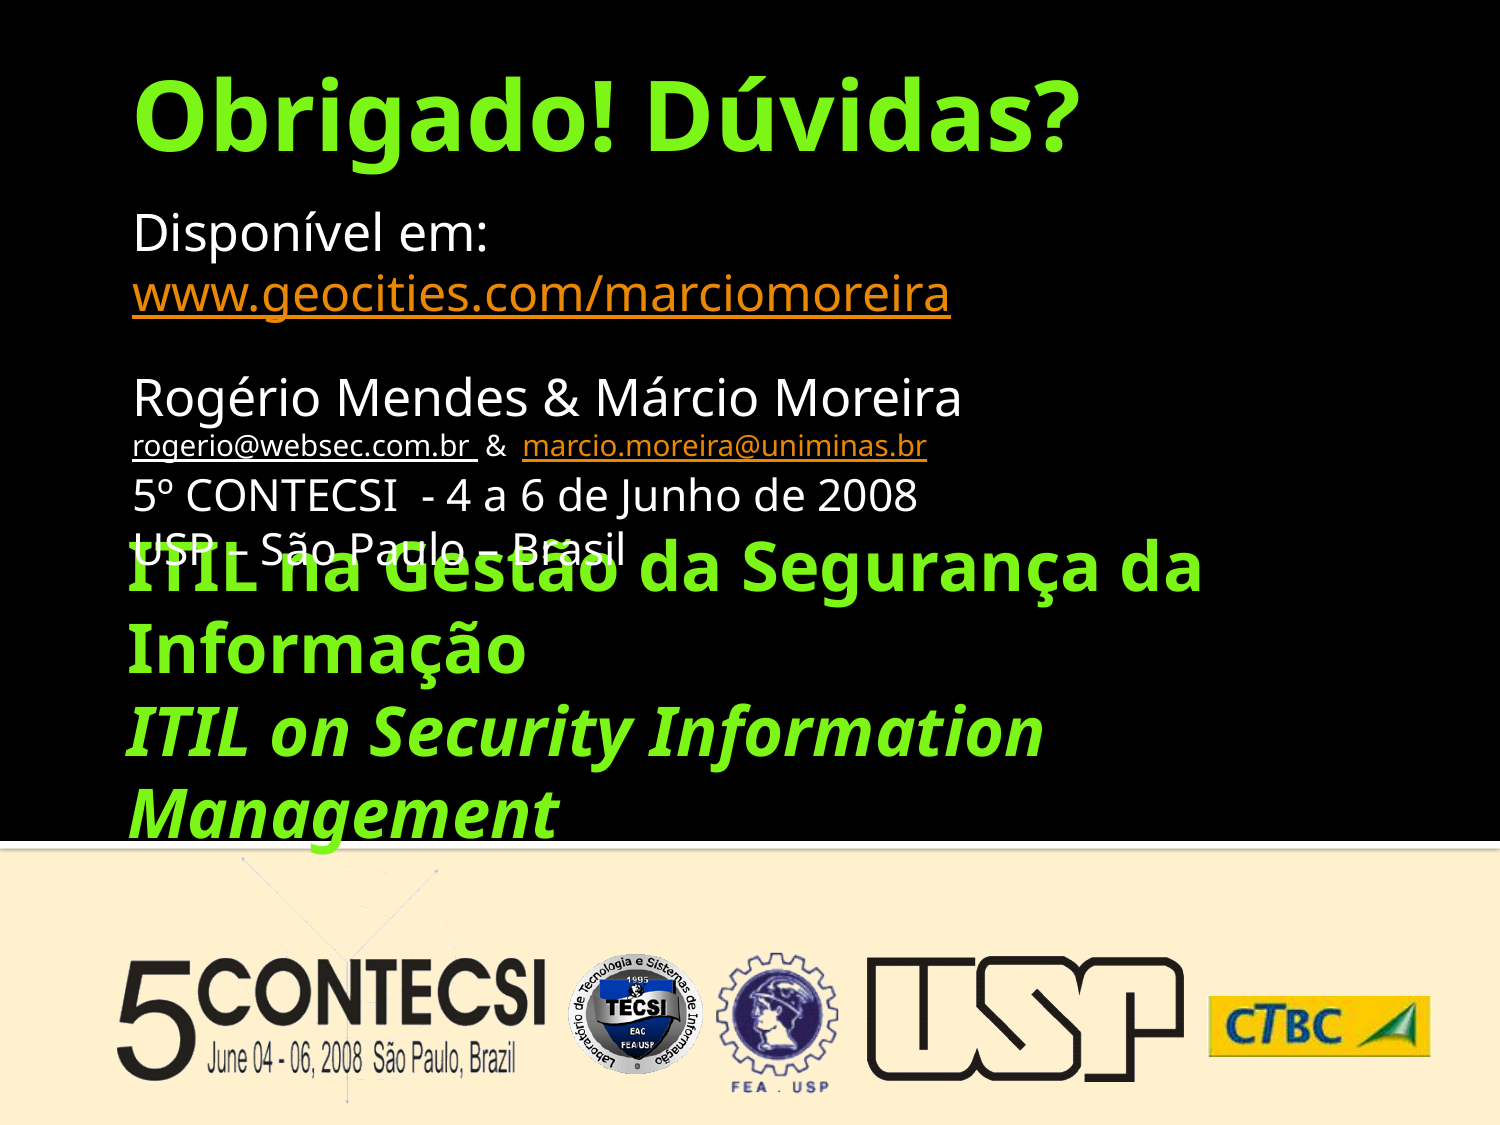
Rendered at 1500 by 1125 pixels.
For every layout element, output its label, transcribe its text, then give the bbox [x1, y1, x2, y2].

picture [567, 945, 856, 1102]
picture [1206, 995, 1432, 1057]
subtitle Disponível em: www.geocities.com/marciomoreira Rogério Mendes & Márcio Moreira rogerio@websec.com.br & marcio.moreira@uniminas.br 5º CONTECSI - 4 a 6 de Junho de 2008 USP – São Paulo – Brasil [112, 199, 1438, 575]
picture [117, 855, 561, 1114]
title ITIL na Gestão da Segurança da Informação ITIL on Security Information Management [112, 575, 1438, 825]
text_box Obrigado! Dúvidas? [116, 53, 1442, 188]
picture [867, 956, 1184, 1083]
